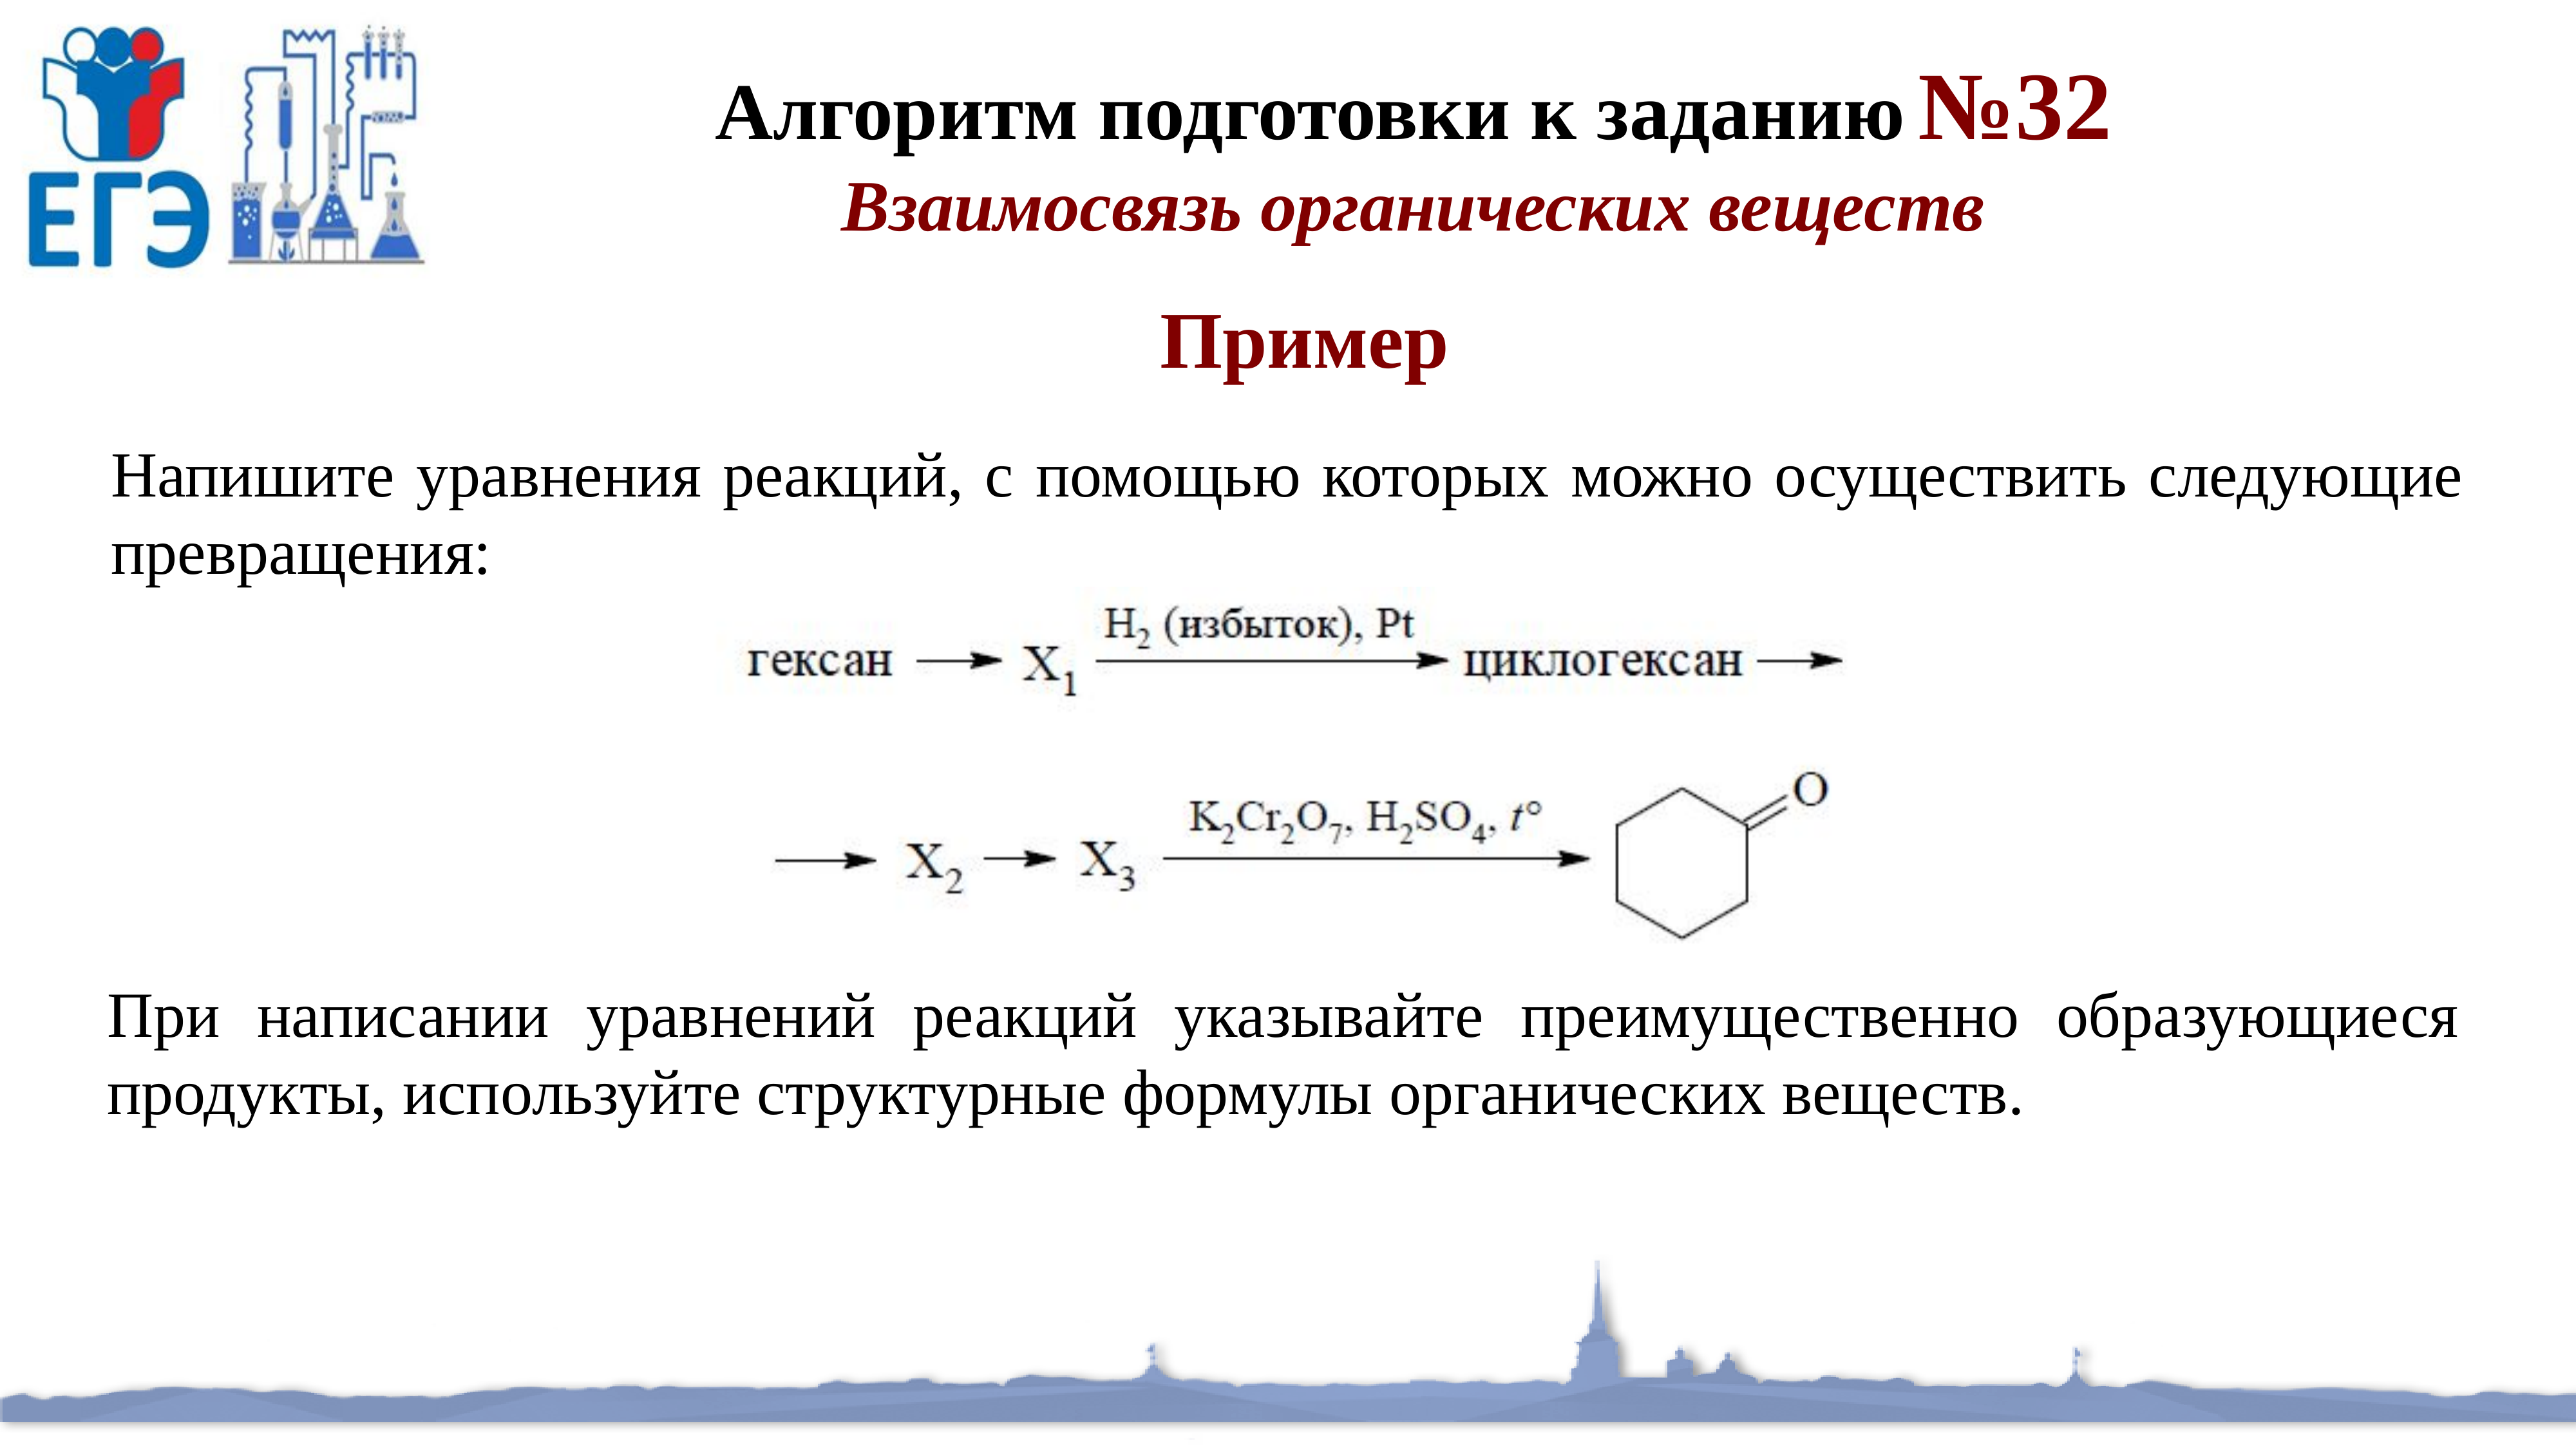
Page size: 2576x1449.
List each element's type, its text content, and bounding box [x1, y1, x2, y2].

text_box Напишите уравнения реакций, с помощью которых можно осуществить следующие превращения: [101, 428, 2475, 592]
text_box Пример [851, 282, 1757, 389]
picture [0, 0, 449, 290]
picture [0, 1259, 2576, 1440]
text_box Алгоритм подготовки к заданию №32 Взаимосвязь органических веществ [519, 37, 2307, 251]
picture [681, 586, 1895, 943]
text_box При написании уравнений реакций указывайте преимущественно образующиеся продукты, используйте структурные формулы органических веществ. [97, 967, 2472, 1132]
